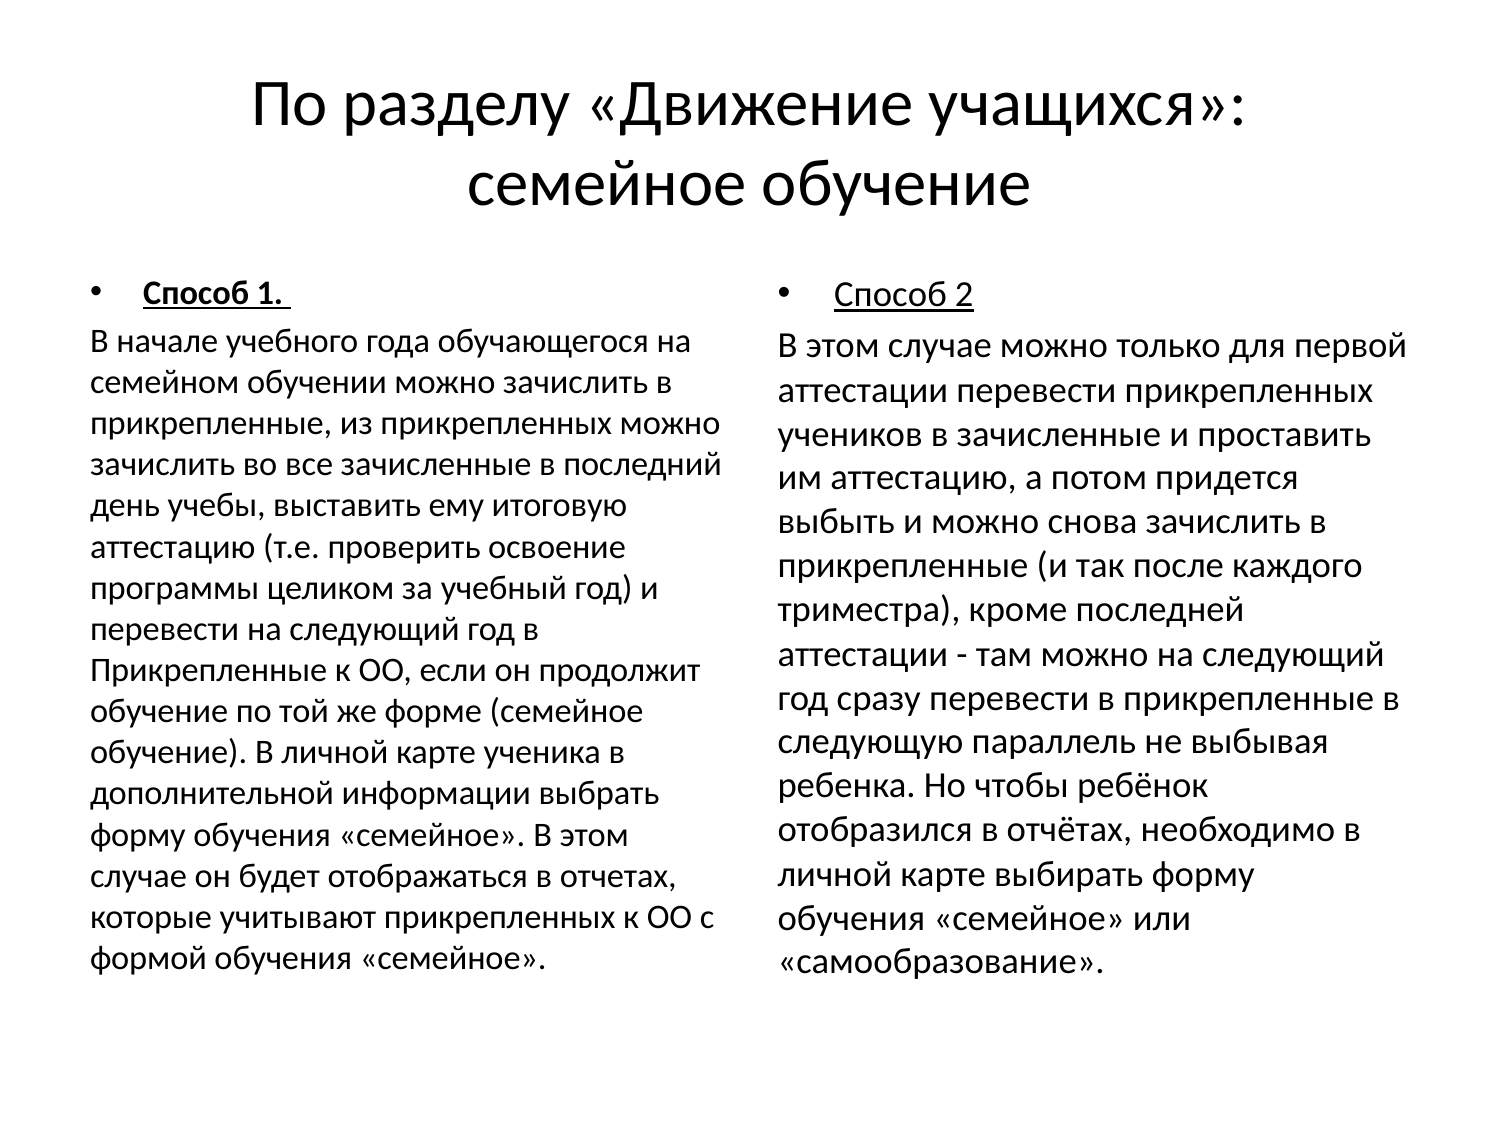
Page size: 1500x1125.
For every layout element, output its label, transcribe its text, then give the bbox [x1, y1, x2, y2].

list Способ 1. В начале учебного года обучающегося на семейном обучении можно зачислить в прикрепленные, из прикрепленных можно зачислить во все зачисленные в последний день учебы, выставить ему итоговую аттестацию (т.е. проверить освоение программы целиком за учебный год) и перевести на следующий год в Прикрепленные к ОО, если он продолжит обучение по той же форме (семейное обучение). В личной карте ученика в дополнительной информации выбрать форму обучения «семейное». В этом случае он будет отображаться в отчетах, которые учитывают прикрепленных к ОО с формой обучения «семейное». [75, 262, 738, 1005]
title По разделу «Движение учащихся»: семейное обучение [75, 45, 1425, 233]
list Способ 2 В этом случае можно только для первой аттестации перевести прикрепленных учеников в зачисленные и проставить им аттестацию, а потом придется выбыть и можно снова зачислить в прикрепленные (и так после каждого триместра), кроме последней аттестации - там можно на следующий год сразу перевести в прикрепленные в следующую параллель не выбывая ребенка. Но чтобы ребёнок отобразился в отчётах, необходимо в личной карте выбирать форму обучения «семейное» или «самообразование». [762, 262, 1425, 1005]
